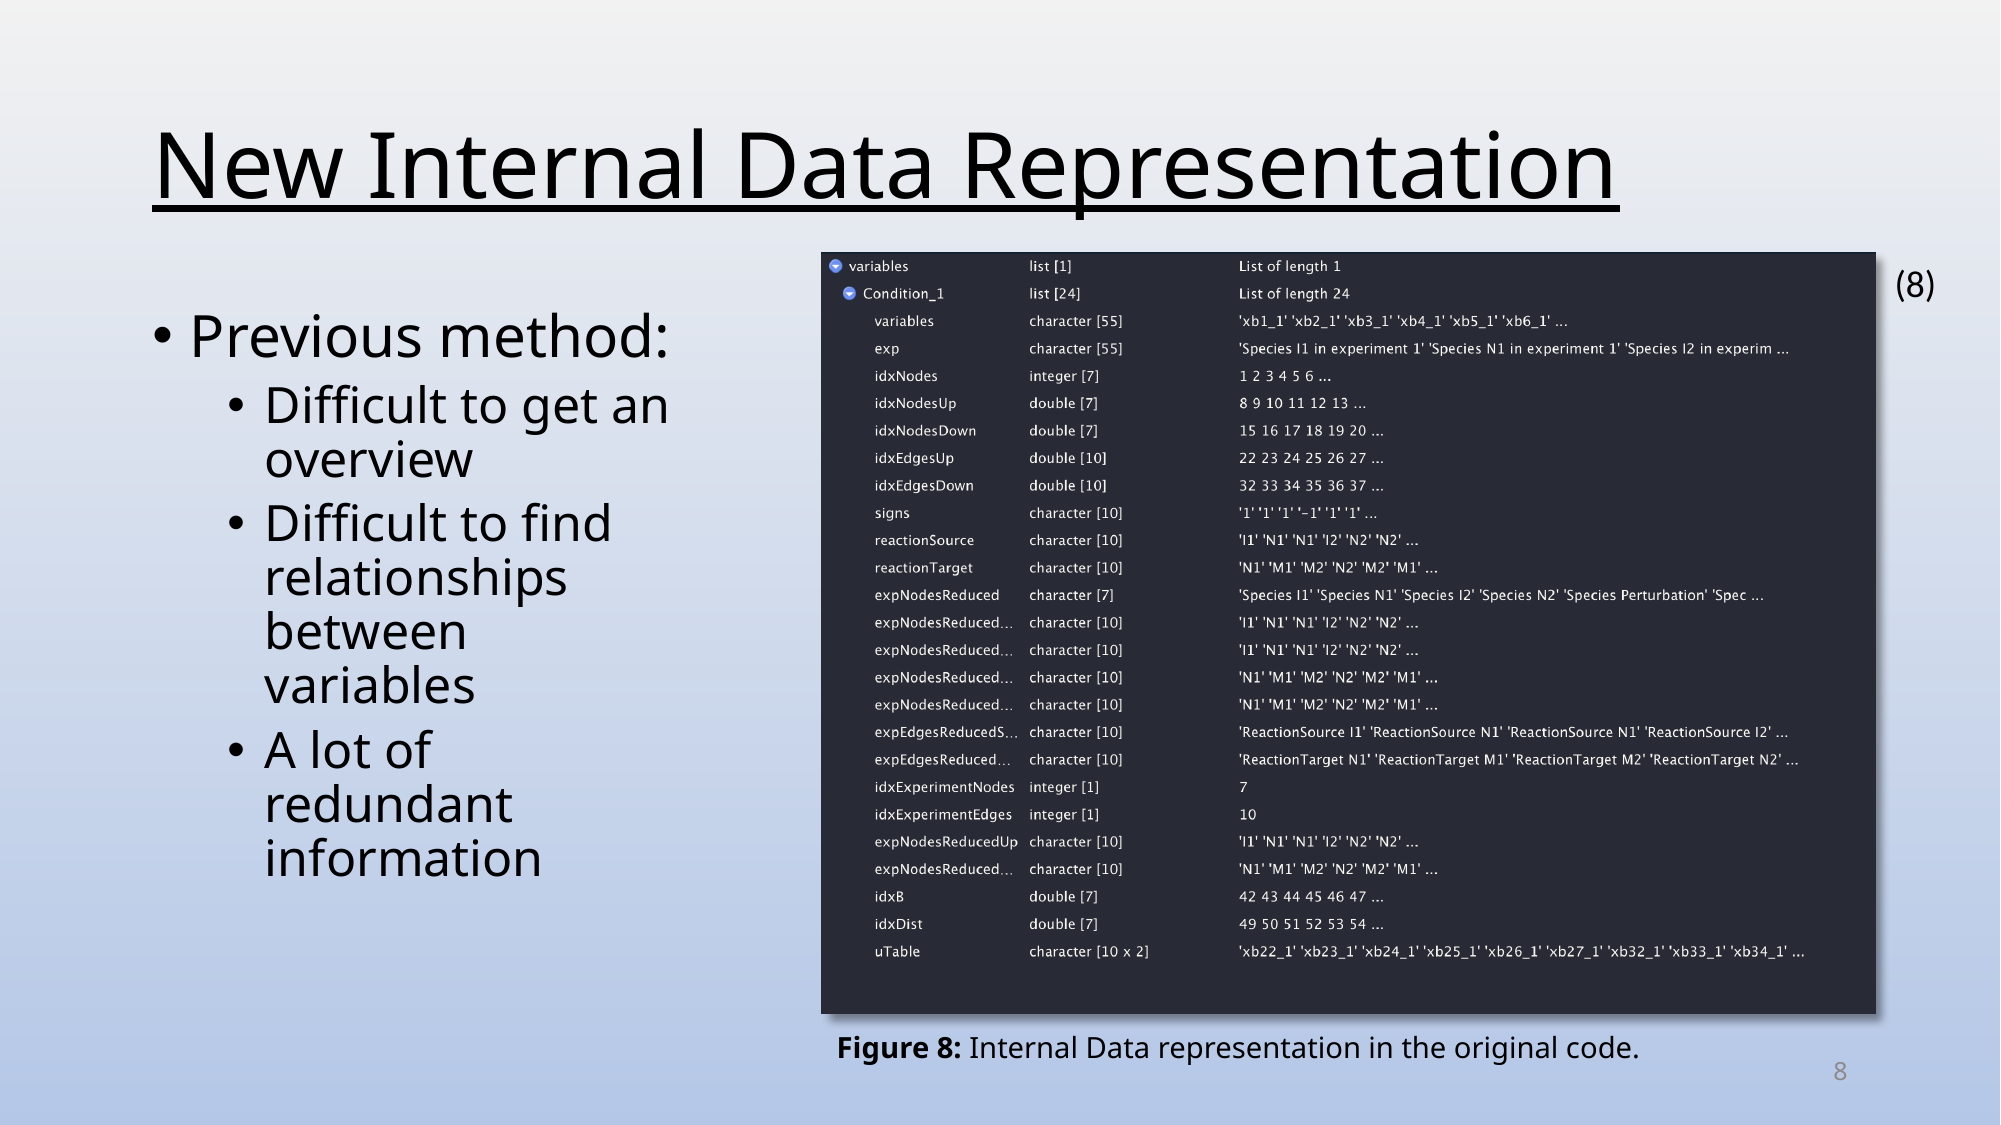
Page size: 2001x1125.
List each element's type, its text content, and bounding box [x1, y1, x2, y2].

list Previous method: Difficult to get an overview Difficult to find relationships between variables A lot of redundant information [137, 299, 707, 1014]
text_box (8) [1879, 252, 1978, 313]
text_box Figure 8: Internal Data representation in the original code. [821, 1022, 1779, 1072]
slide_number 8 [1412, 1042, 1863, 1103]
picture [821, 252, 1876, 1014]
title New Internal Data Representation [137, 59, 1863, 278]
